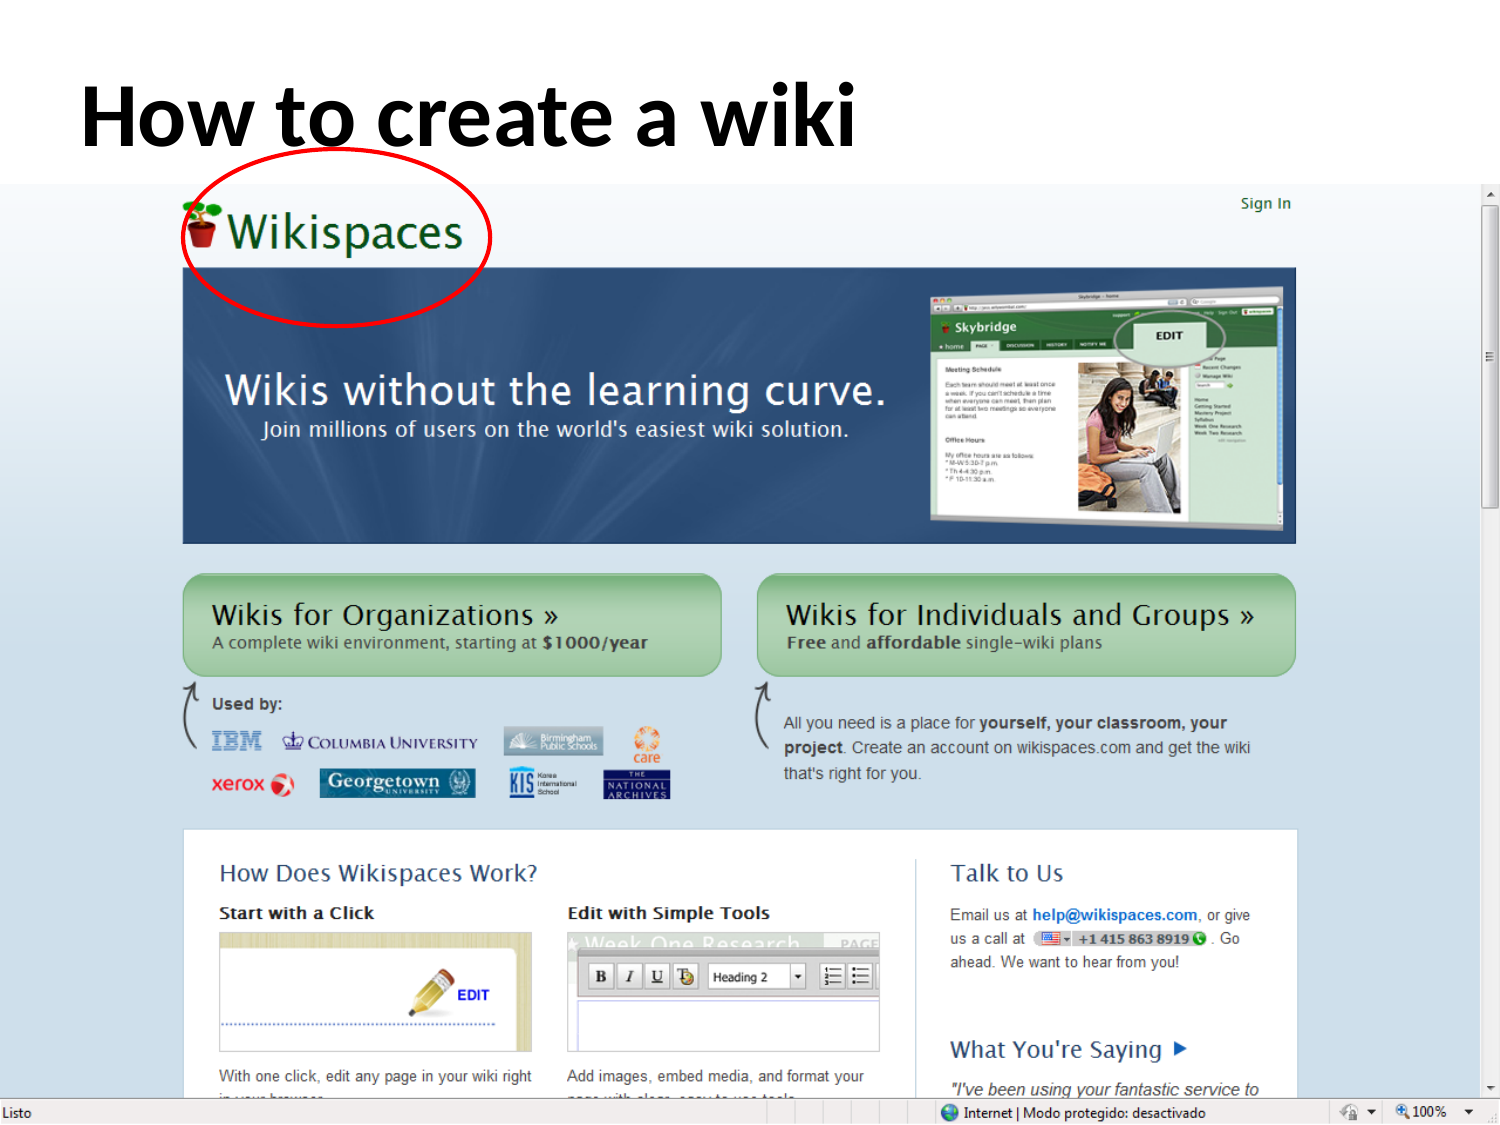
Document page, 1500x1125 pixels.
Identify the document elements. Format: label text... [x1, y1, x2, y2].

text_box [213, 146, 460, 182]
picture [0, 184, 1500, 1125]
list How to create a wiki [64, 42, 1329, 173]
